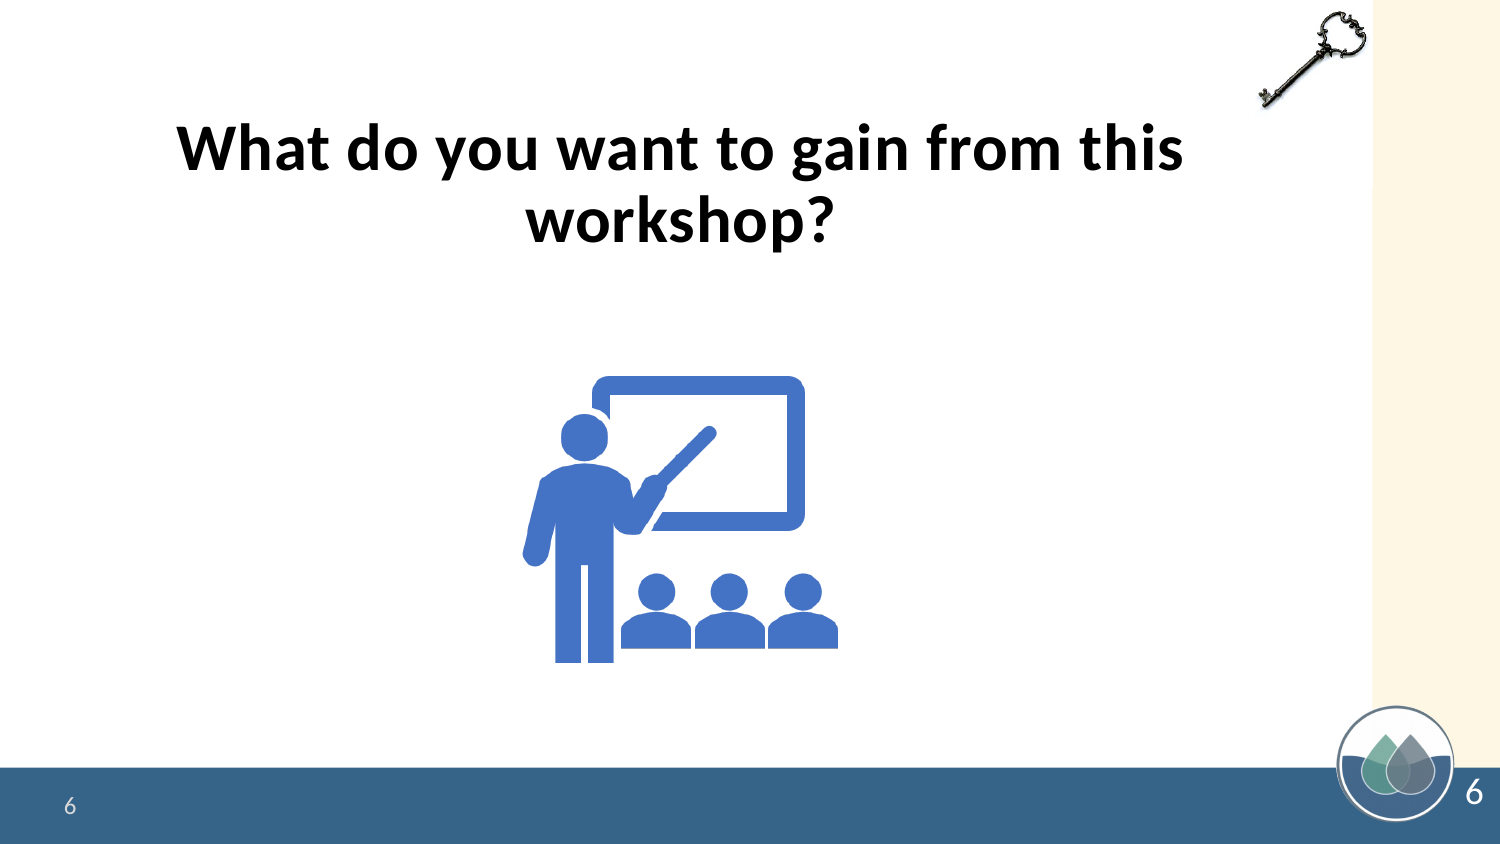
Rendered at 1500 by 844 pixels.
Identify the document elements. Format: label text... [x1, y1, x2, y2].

picture [505, 341, 858, 694]
text_box 6 [1449, 759, 1500, 805]
list What do you want to gain from this workshop? [70, 105, 1293, 694]
picture [1255, 0, 1373, 118]
slide_number 6 [16, 782, 124, 828]
